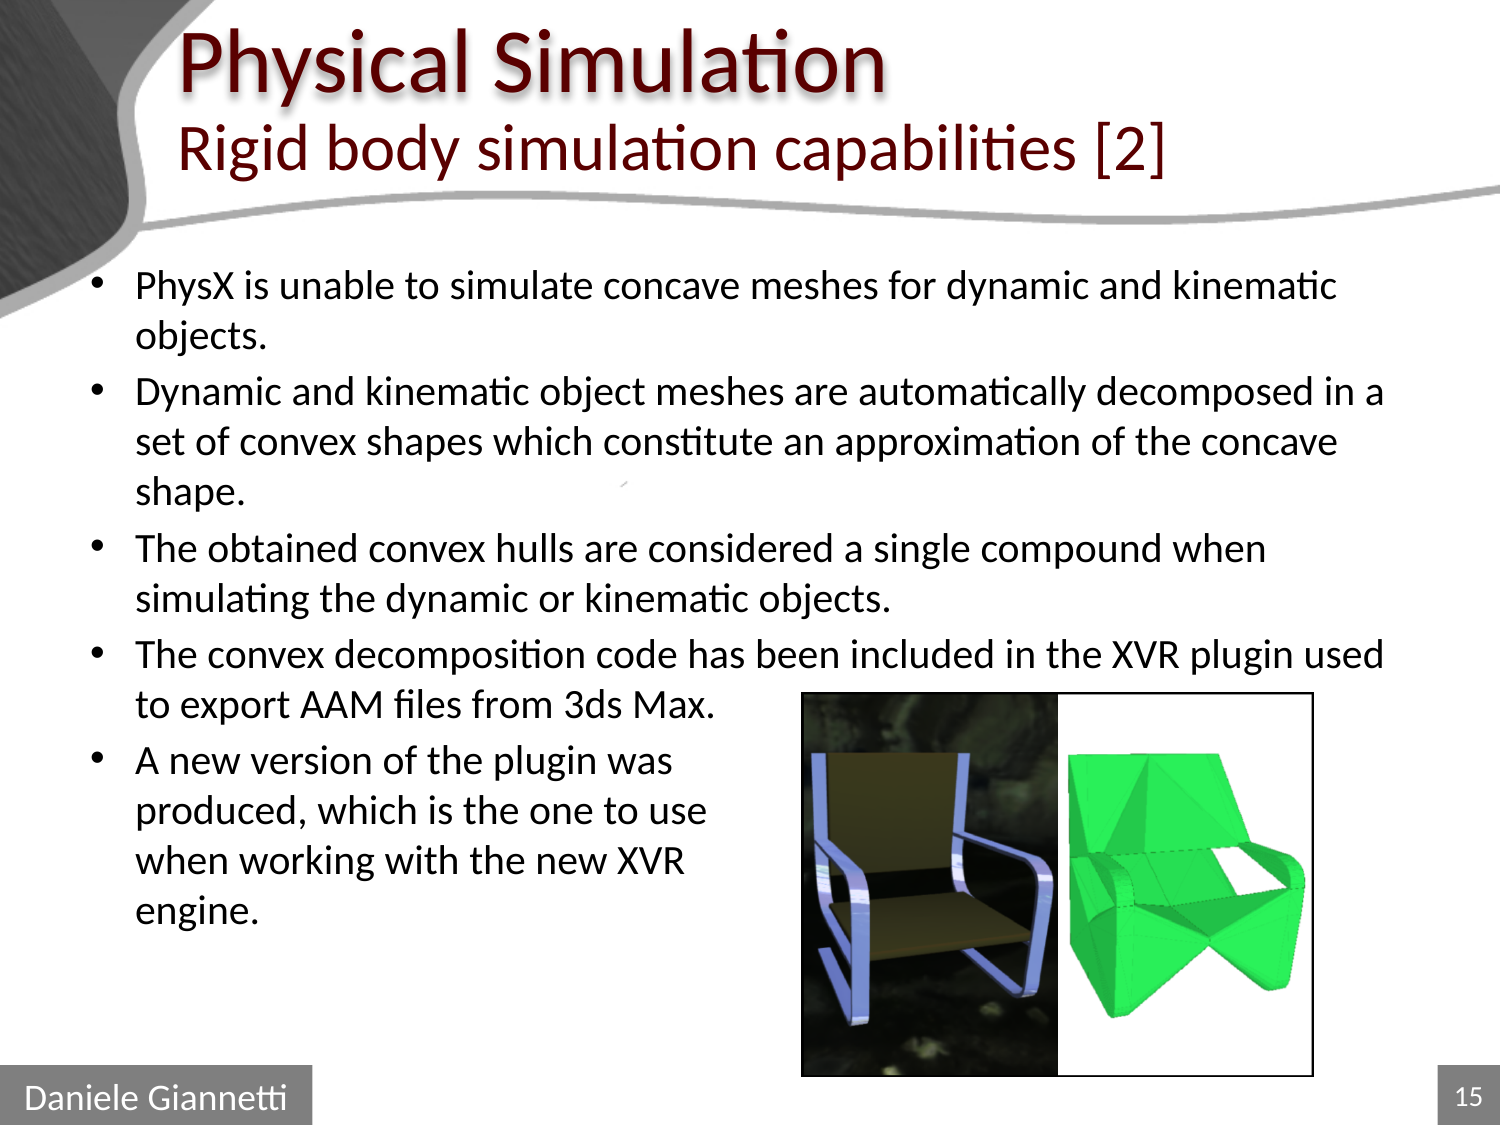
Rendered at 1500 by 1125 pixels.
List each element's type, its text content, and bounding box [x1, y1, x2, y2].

text_box Daniele Giannetti [0, 1065, 313, 1125]
title Physical Simulation [162, 0, 1375, 87]
picture [0, 0, 1500, 1125]
list PhysX is unable to simulate concave meshes for dynamic and kinematic objects. Dynamic and kinematic object meshes are automatically decomposed in a set of convex shapes which constitute an approximation of the concave shape. The obtained convex hulls are considered a single compound when simulating the dynamic or kinematic objects. The convex decomposition code has been included in the XVR plugin used to export AAM files from 3ds Max. [75, 249, 1425, 750]
slide_number 15 [1437, 1065, 1500, 1125]
text_box A new version of the plugin was produced, which is the one to use when working with the new XVR engine. [74, 725, 763, 1000]
text_box Rigid body simulation capabilities [2] [162, 87, 1375, 200]
